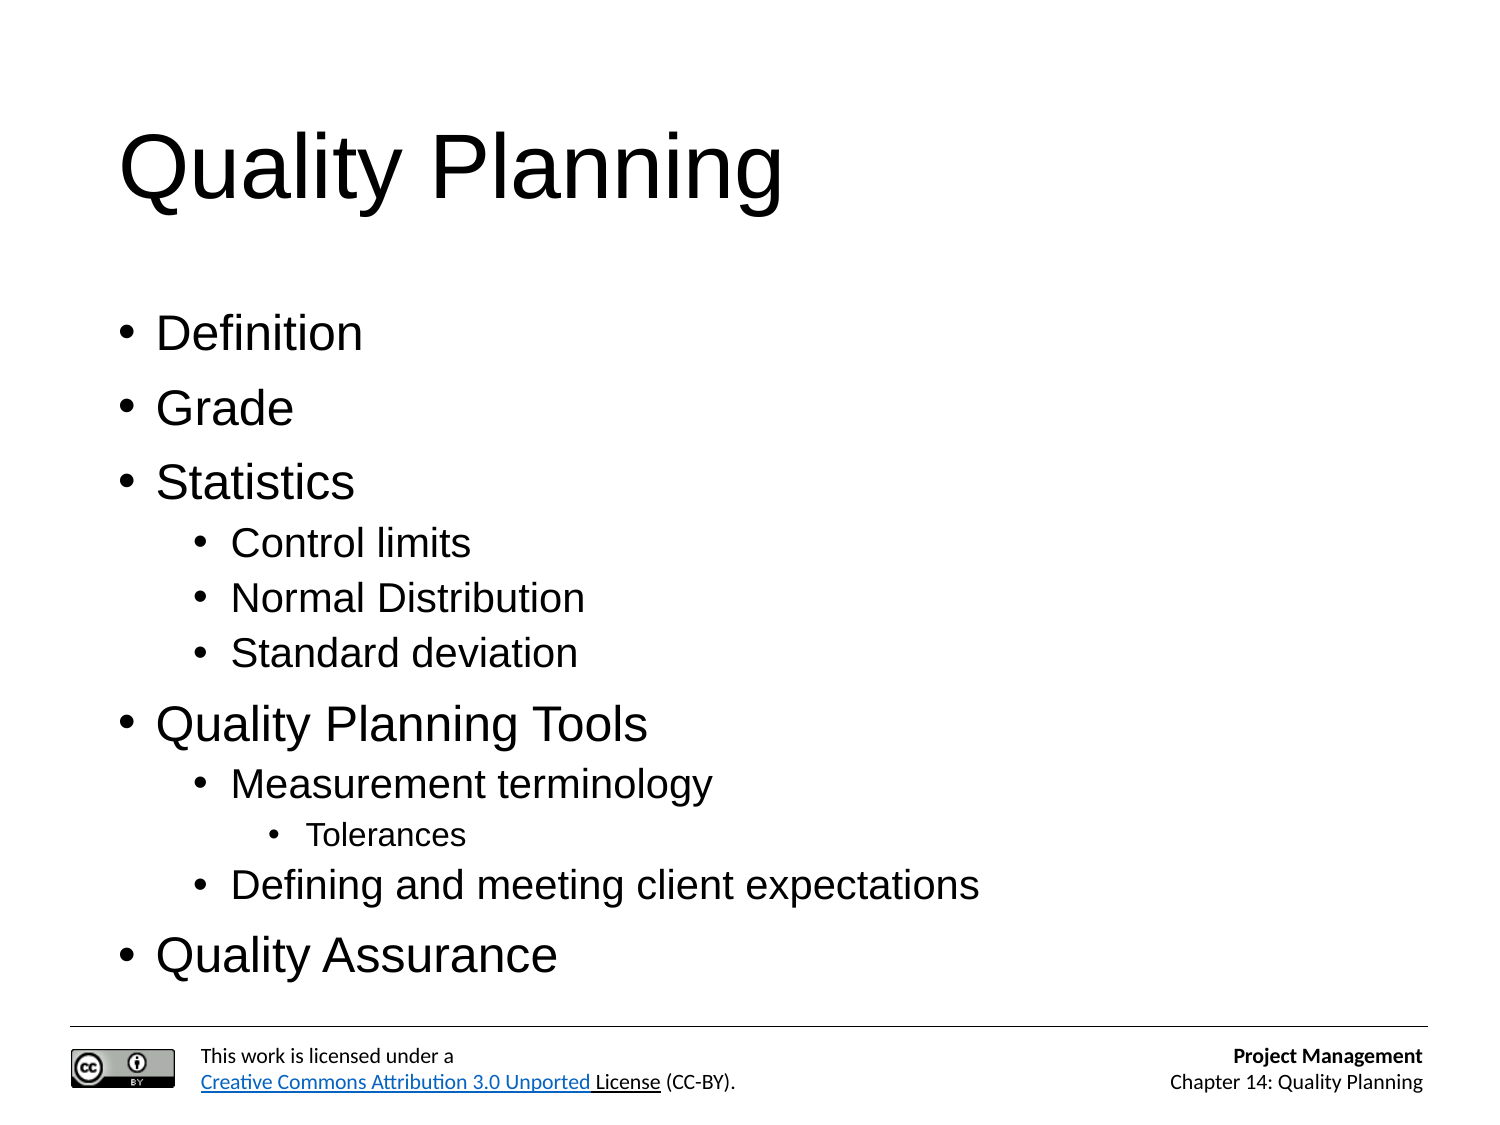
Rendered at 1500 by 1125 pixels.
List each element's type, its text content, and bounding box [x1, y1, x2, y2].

title Quality Planning [103, 59, 1397, 278]
list Definition Grade Statistics Control limits Normal Distribution Standard deviation Quality Planning Tools Measurement terminology Tolerances Defining and meeting client expectations Quality Assurance [103, 299, 1397, 1014]
picture [71, 1049, 175, 1088]
